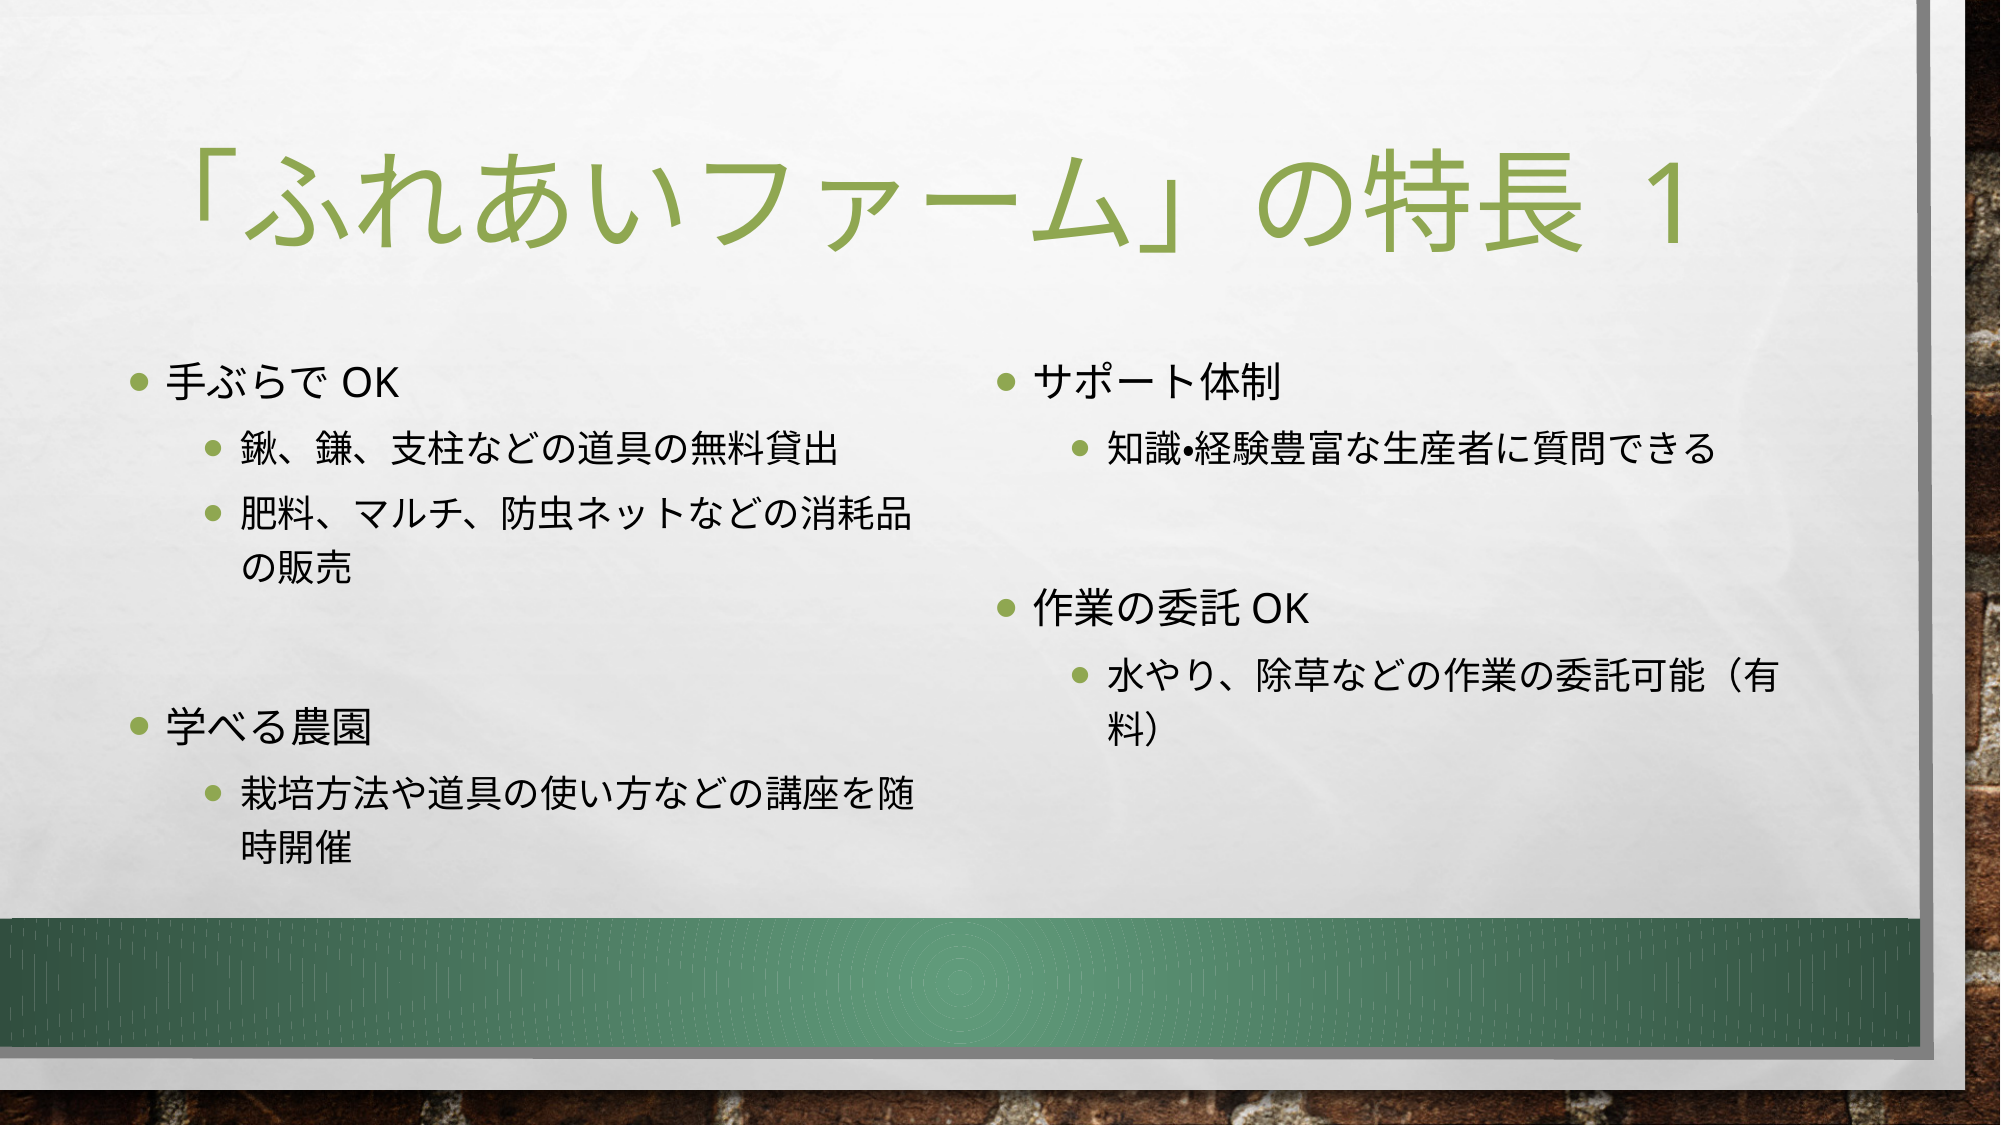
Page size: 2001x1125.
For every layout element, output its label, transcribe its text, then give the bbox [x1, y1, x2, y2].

picture [0, 0, 2000, 1125]
list 手ぶらでOK 鍬、鎌、支柱などの道具の無料貸出 肥料、マルチ、防虫ネットなどの消耗品の販売 学べる農園 栽培方法や道具の使い方などの講座を随時開催 サポート体制 知識・経験豊富な生産者に質問できる 作業の委託OK 水やり、除草などの作業の委託可能（有料） [112, 338, 1818, 882]
title 「ふれあいファーム」の特長 1 [112, 112, 1818, 302]
